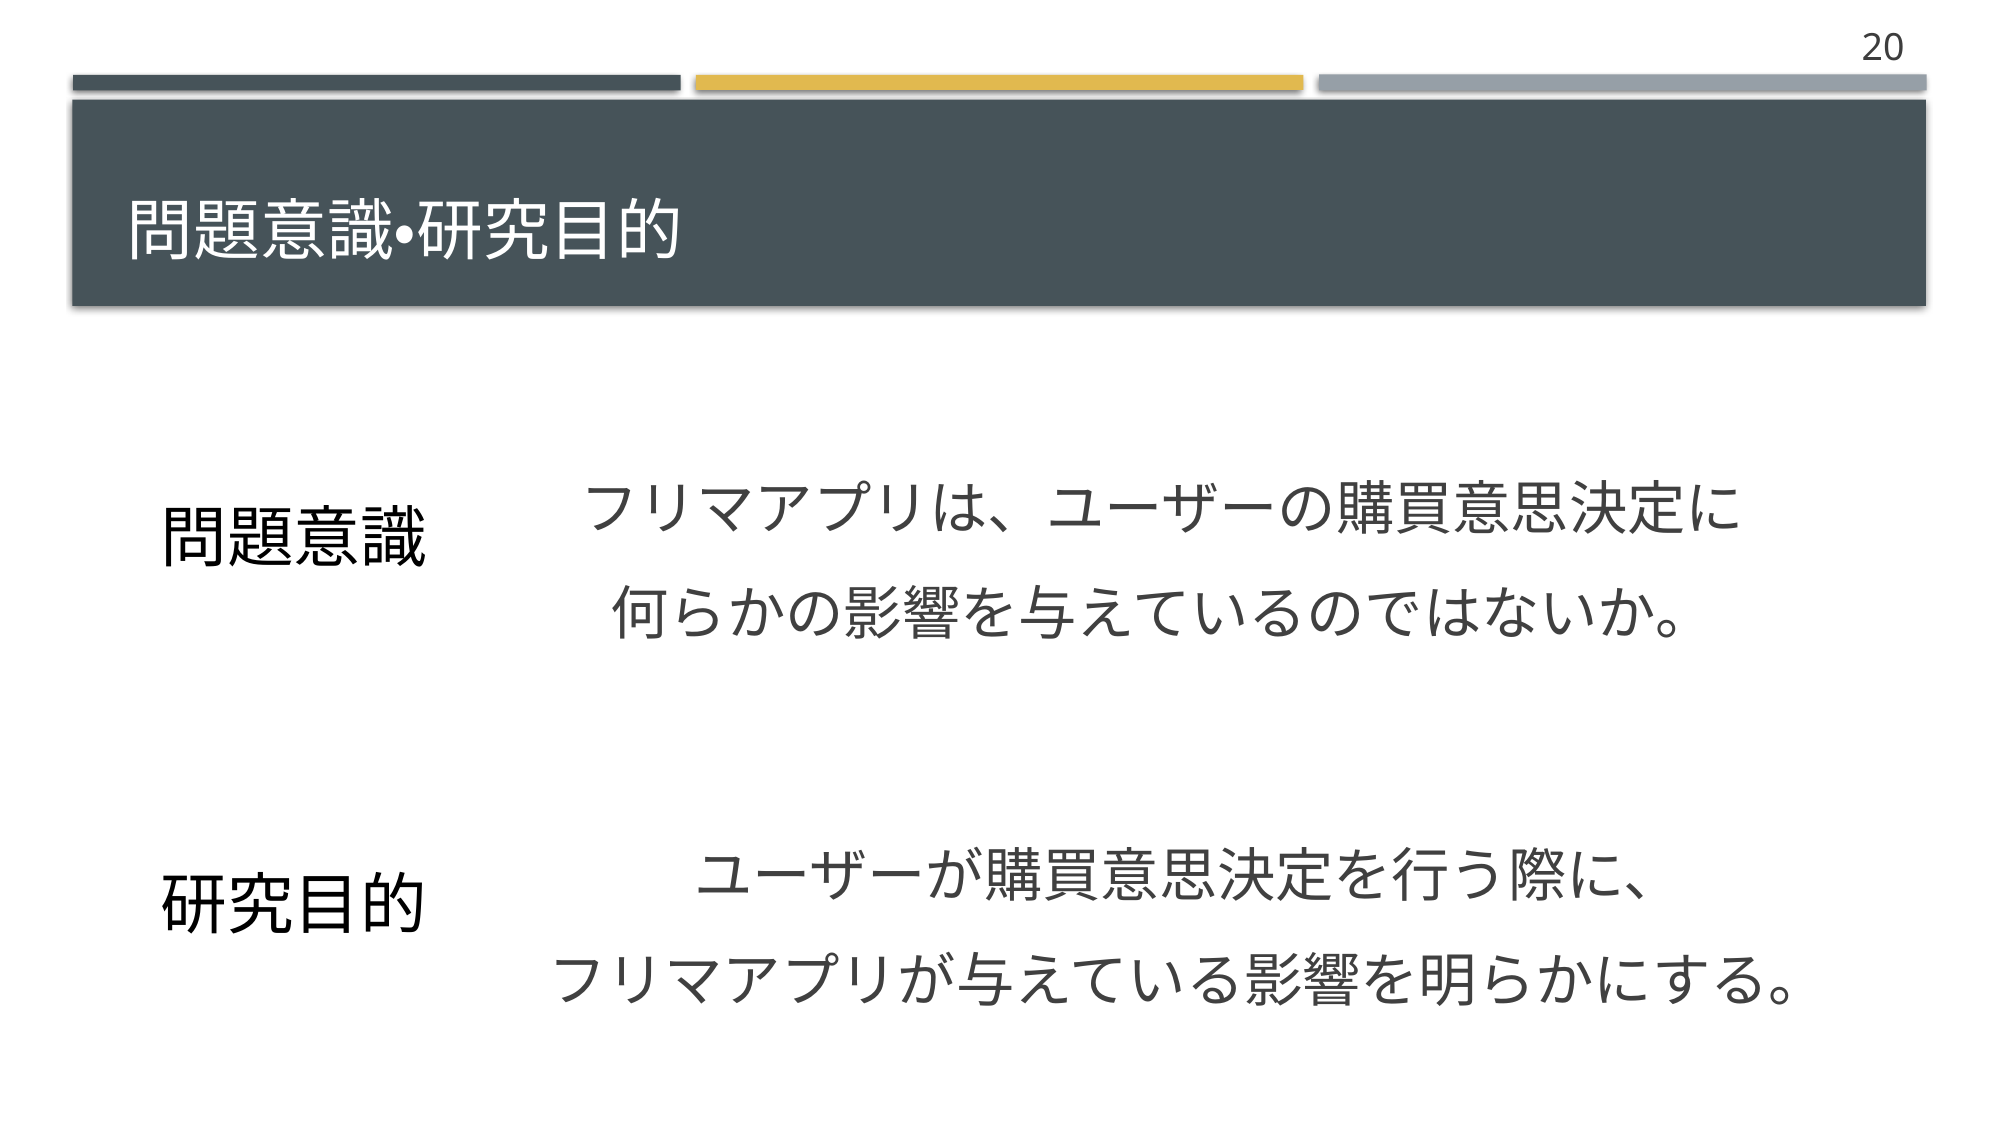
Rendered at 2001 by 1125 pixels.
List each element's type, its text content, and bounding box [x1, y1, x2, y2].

text_box ユーザーが購買意思決定を行う際に、 フリマアプリが与えている影響を明らかにする。 [521, 795, 1855, 1021]
text_box フリマアプリは、ユーザーの購買意思決定に 何らかの影響を与えているのではないか。 [521, 428, 1803, 654]
text_box 研究目的 [145, 854, 648, 950]
text_box 問題意識 [145, 487, 648, 583]
title 問題意識・研究目的 [111, 113, 1922, 276]
text_box 20 [1747, 19, 1920, 79]
